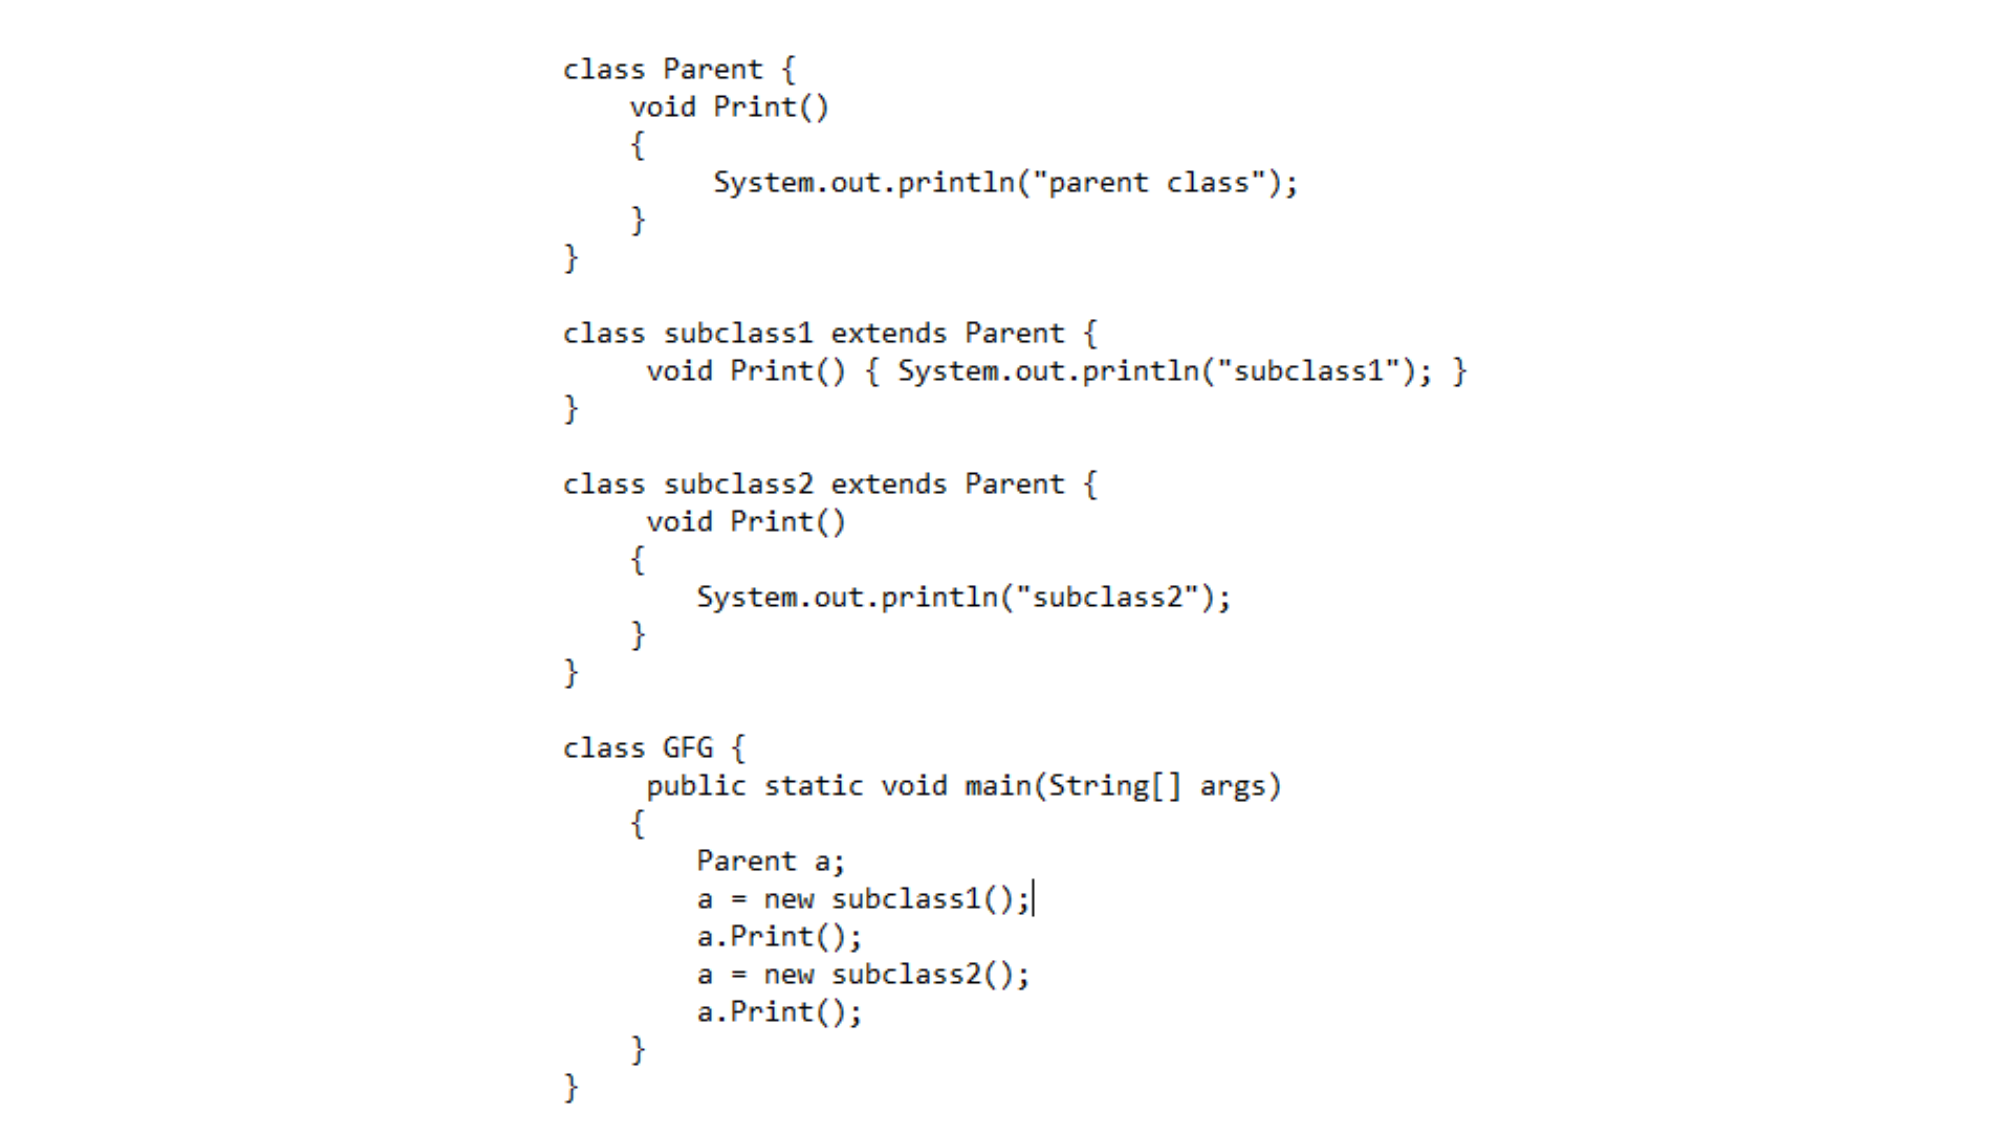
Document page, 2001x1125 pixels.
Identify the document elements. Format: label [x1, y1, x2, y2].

picture [559, 52, 1477, 1114]
